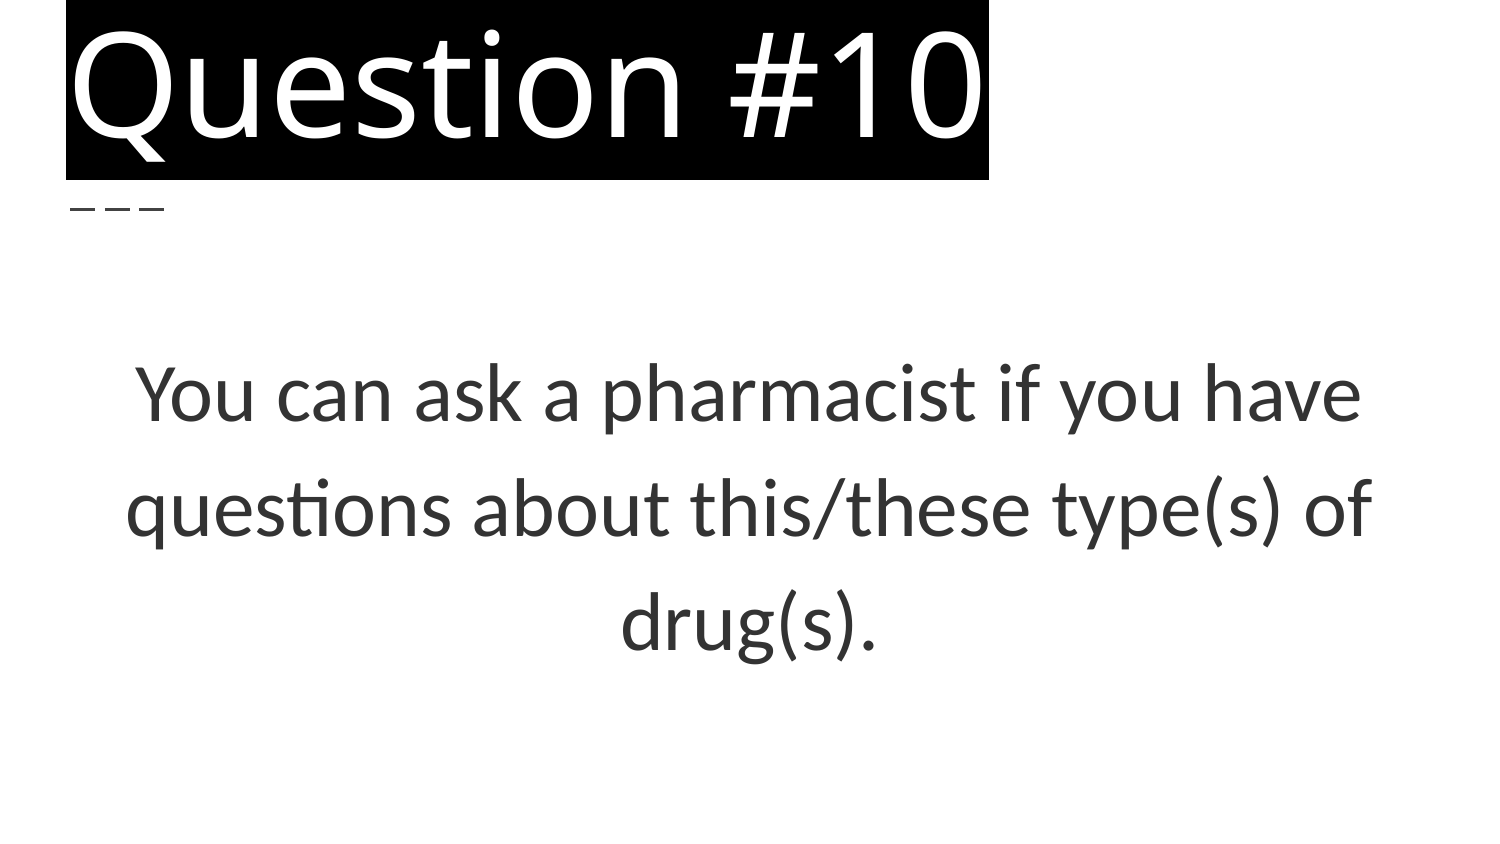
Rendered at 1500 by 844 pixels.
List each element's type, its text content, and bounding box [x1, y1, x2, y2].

list You can ask a pharmacist if you have questions about this/these type(s) of drug(s). [51, 240, 1449, 750]
title Question #10 [51, 61, 1449, 182]
